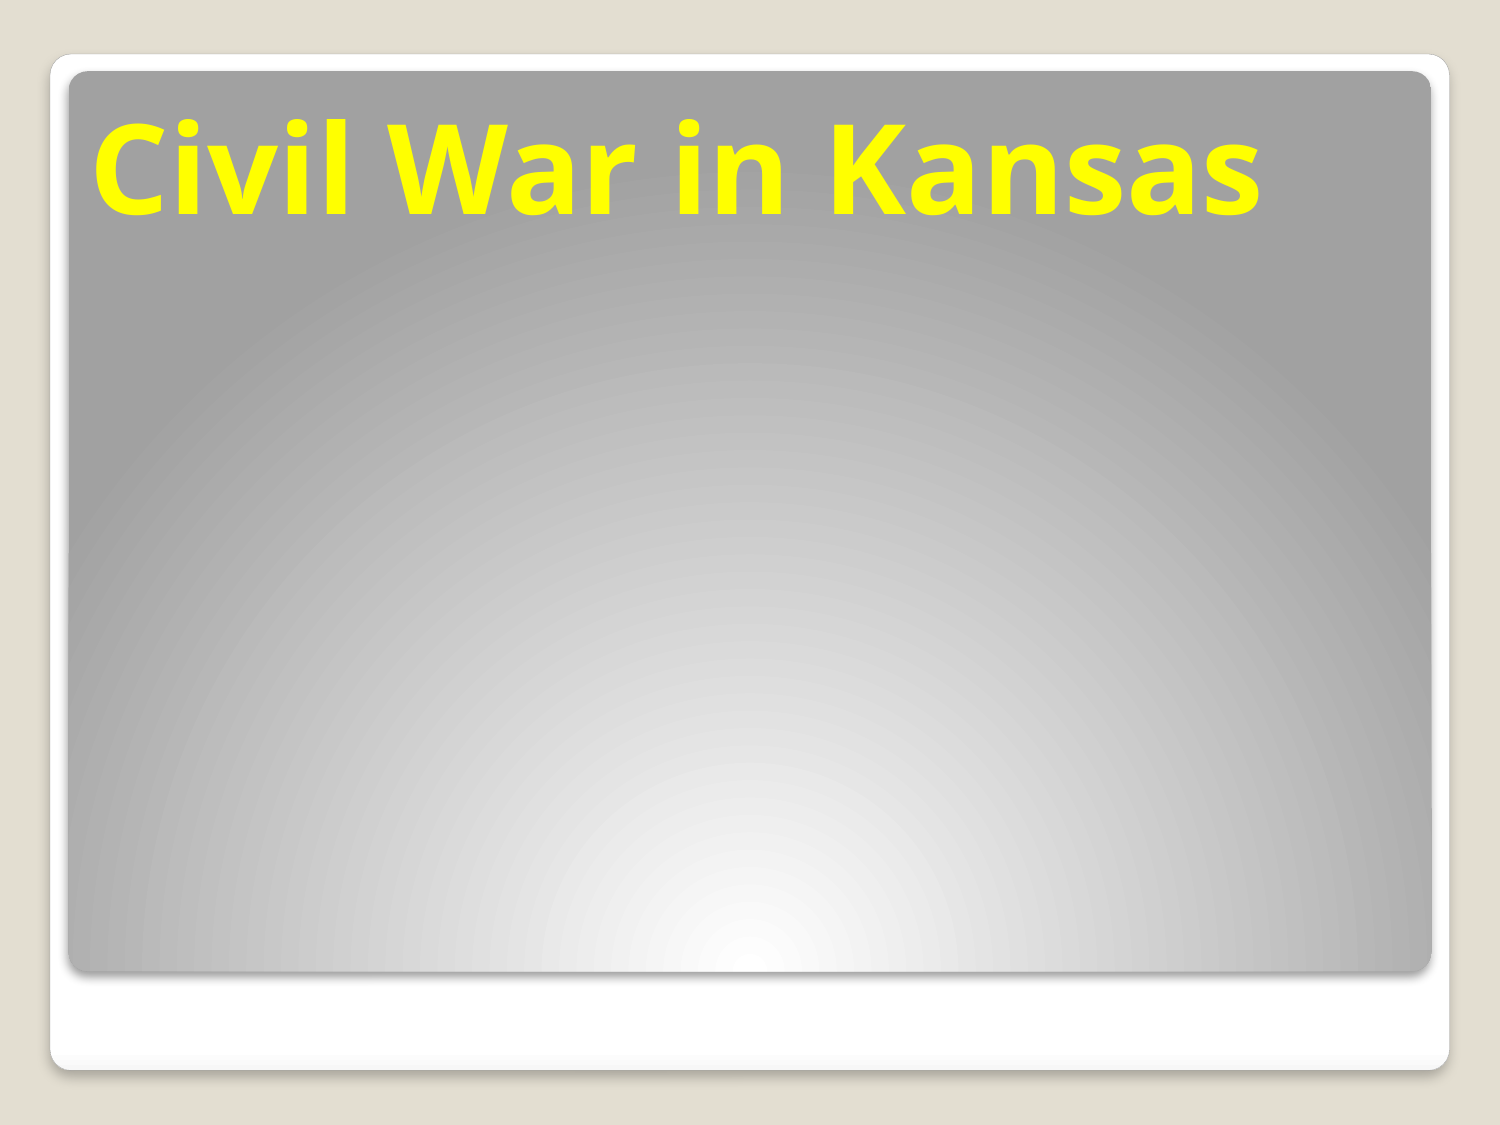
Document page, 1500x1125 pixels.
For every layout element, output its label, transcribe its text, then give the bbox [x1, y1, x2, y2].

title Civil War in Kansas [75, 58, 1425, 247]
